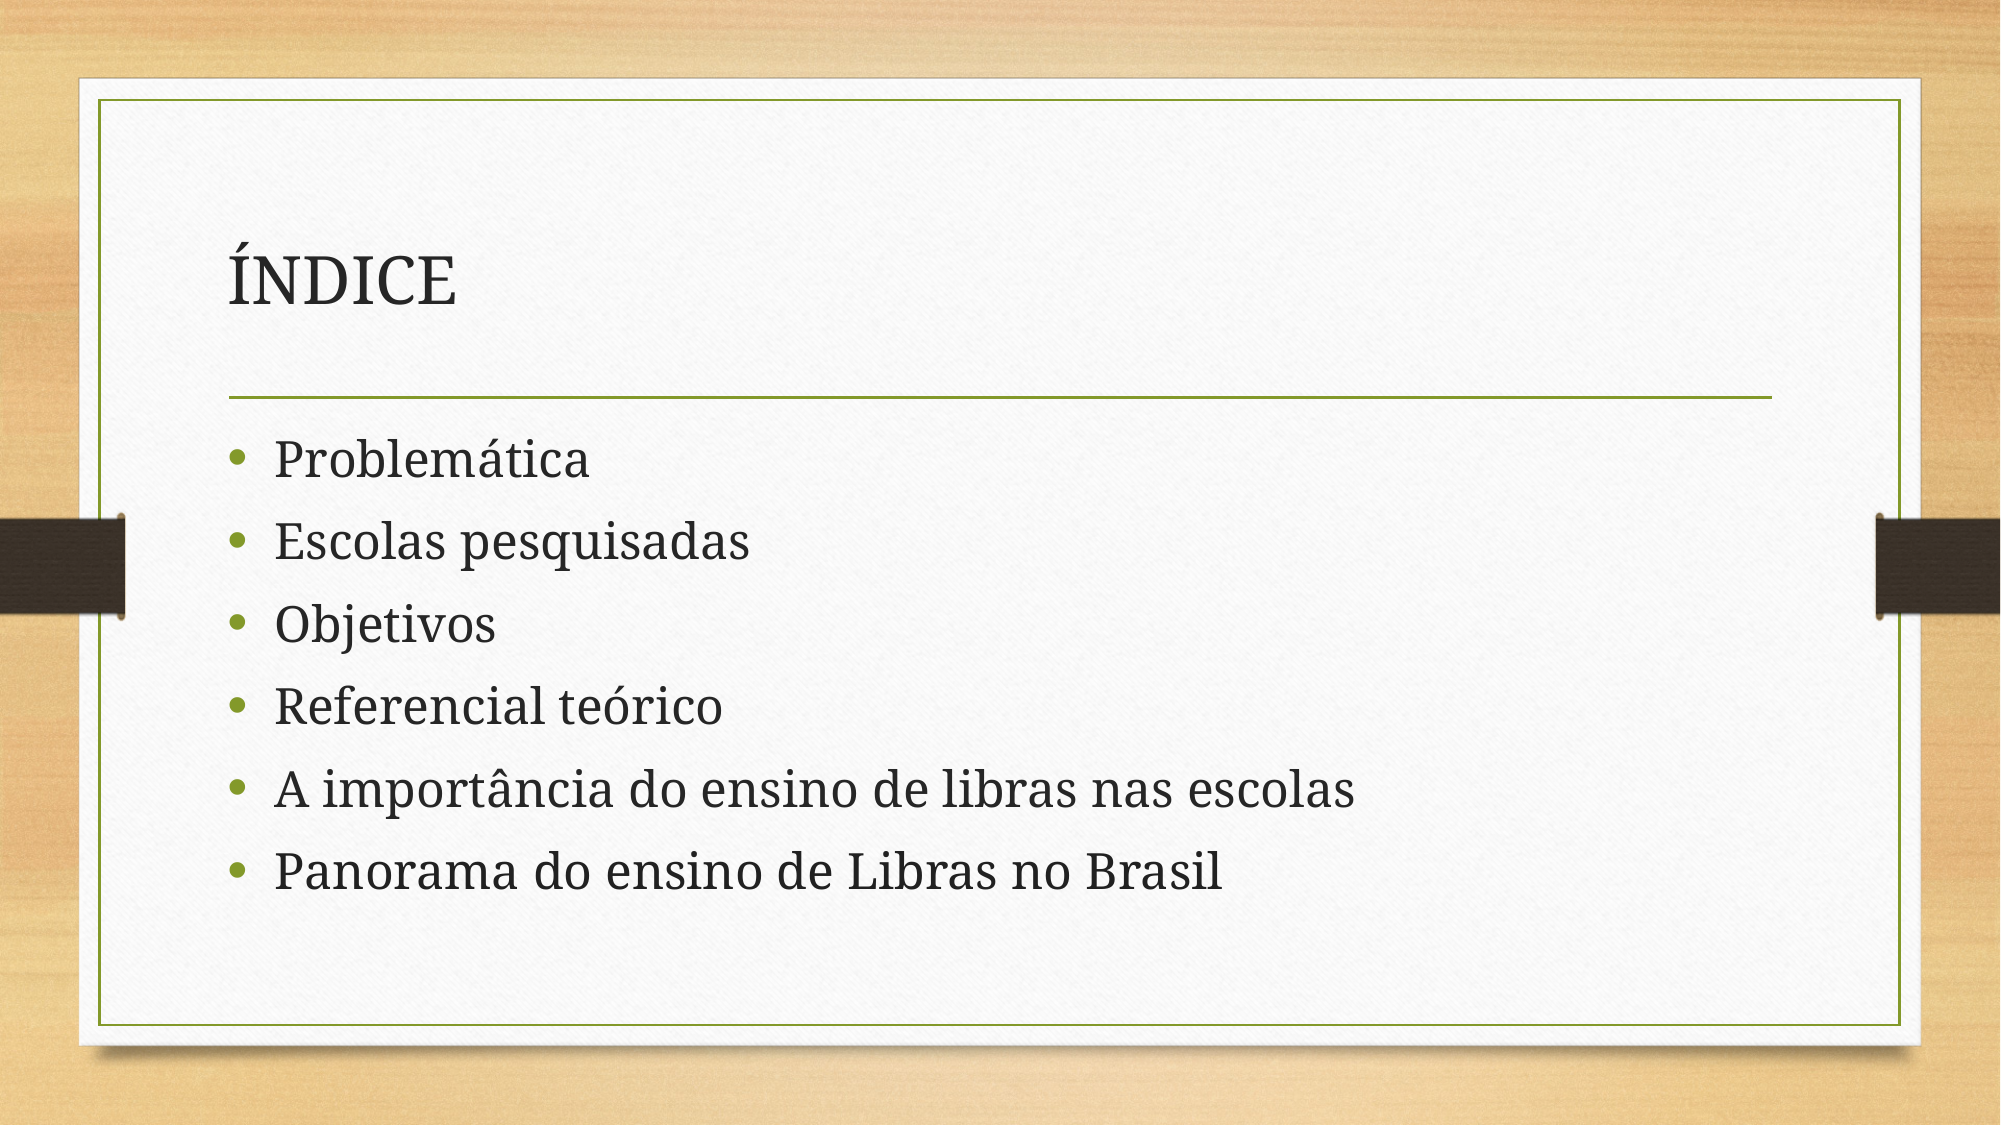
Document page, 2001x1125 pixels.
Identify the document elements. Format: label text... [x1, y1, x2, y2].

picture [0, 0, 2001, 1125]
list Problemática Escolas pesquisadas Objetivos Referencial teórico A importância do ensino de libras nas escolas Panorama do ensino de Libras no Brasil [212, 419, 1788, 964]
title ÍNDICE [212, 161, 1788, 375]
